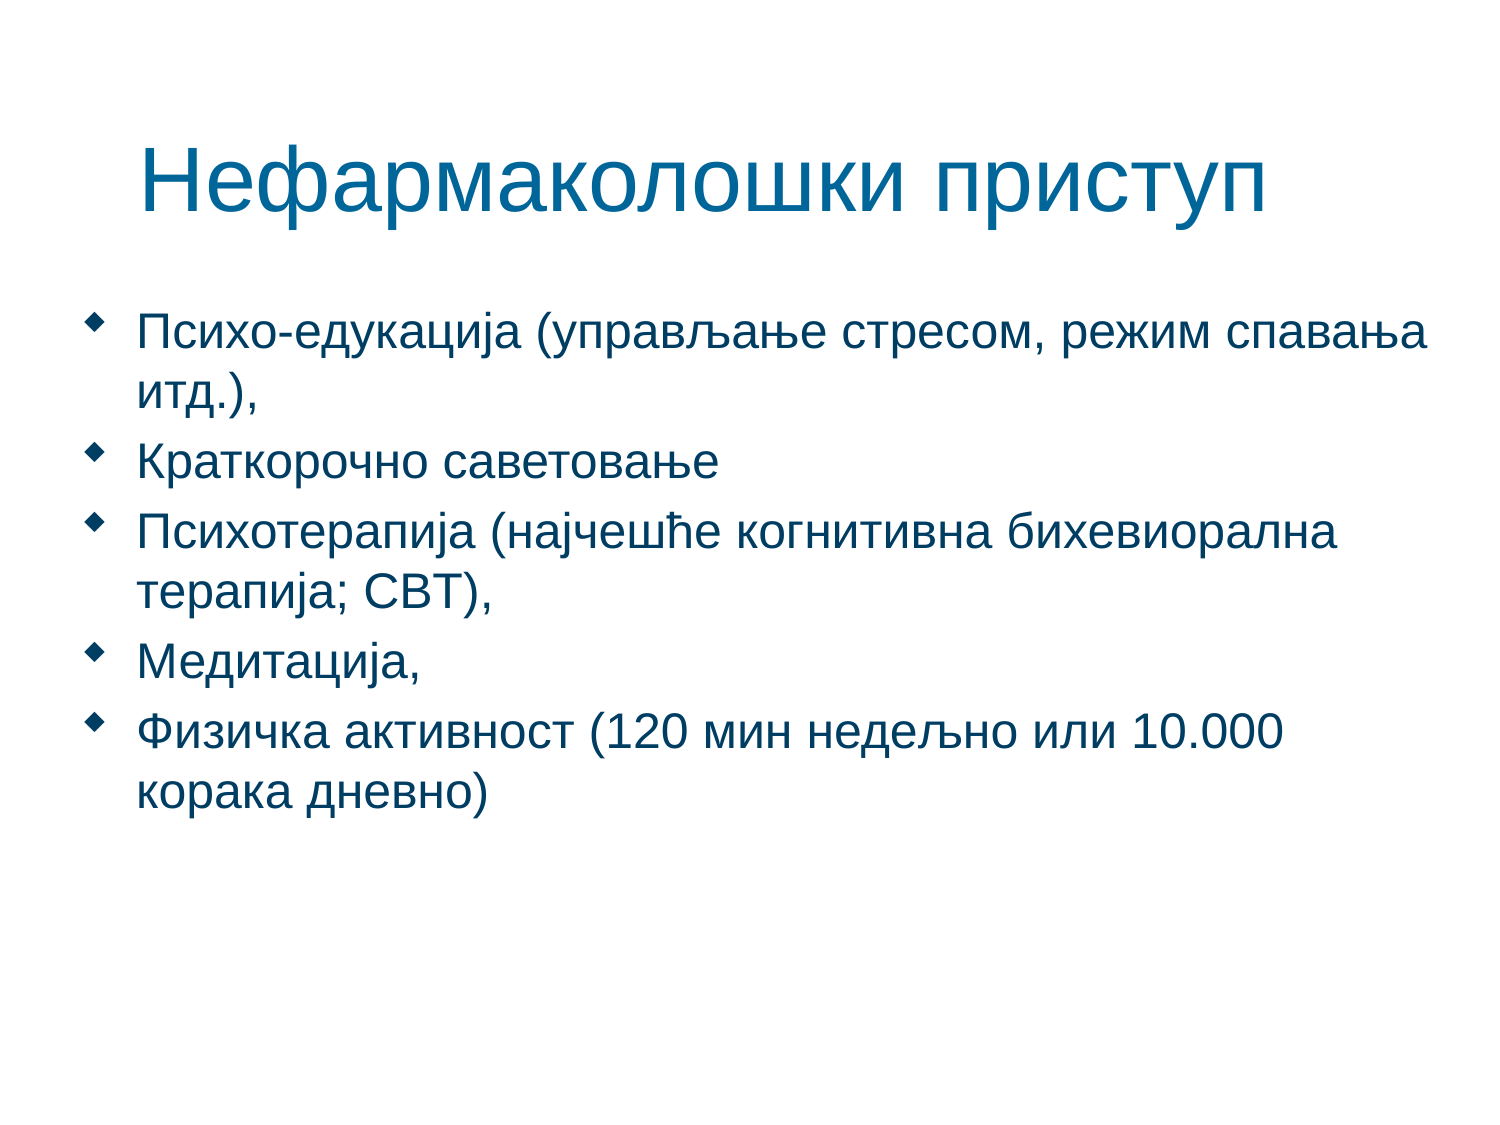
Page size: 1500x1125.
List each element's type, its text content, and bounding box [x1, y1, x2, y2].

list Психо-едукација (управљање стресом, режим спавања итд.), Краткорочно саветовање Психотерапија (најчешће когнитивна бихевиорална терапија; CBT), Медитација, Физичка активност (120 мин недељно или 10.000 корака дневно) [64, 290, 1459, 1026]
title Нефармаколошки приступ [123, 49, 1400, 238]
